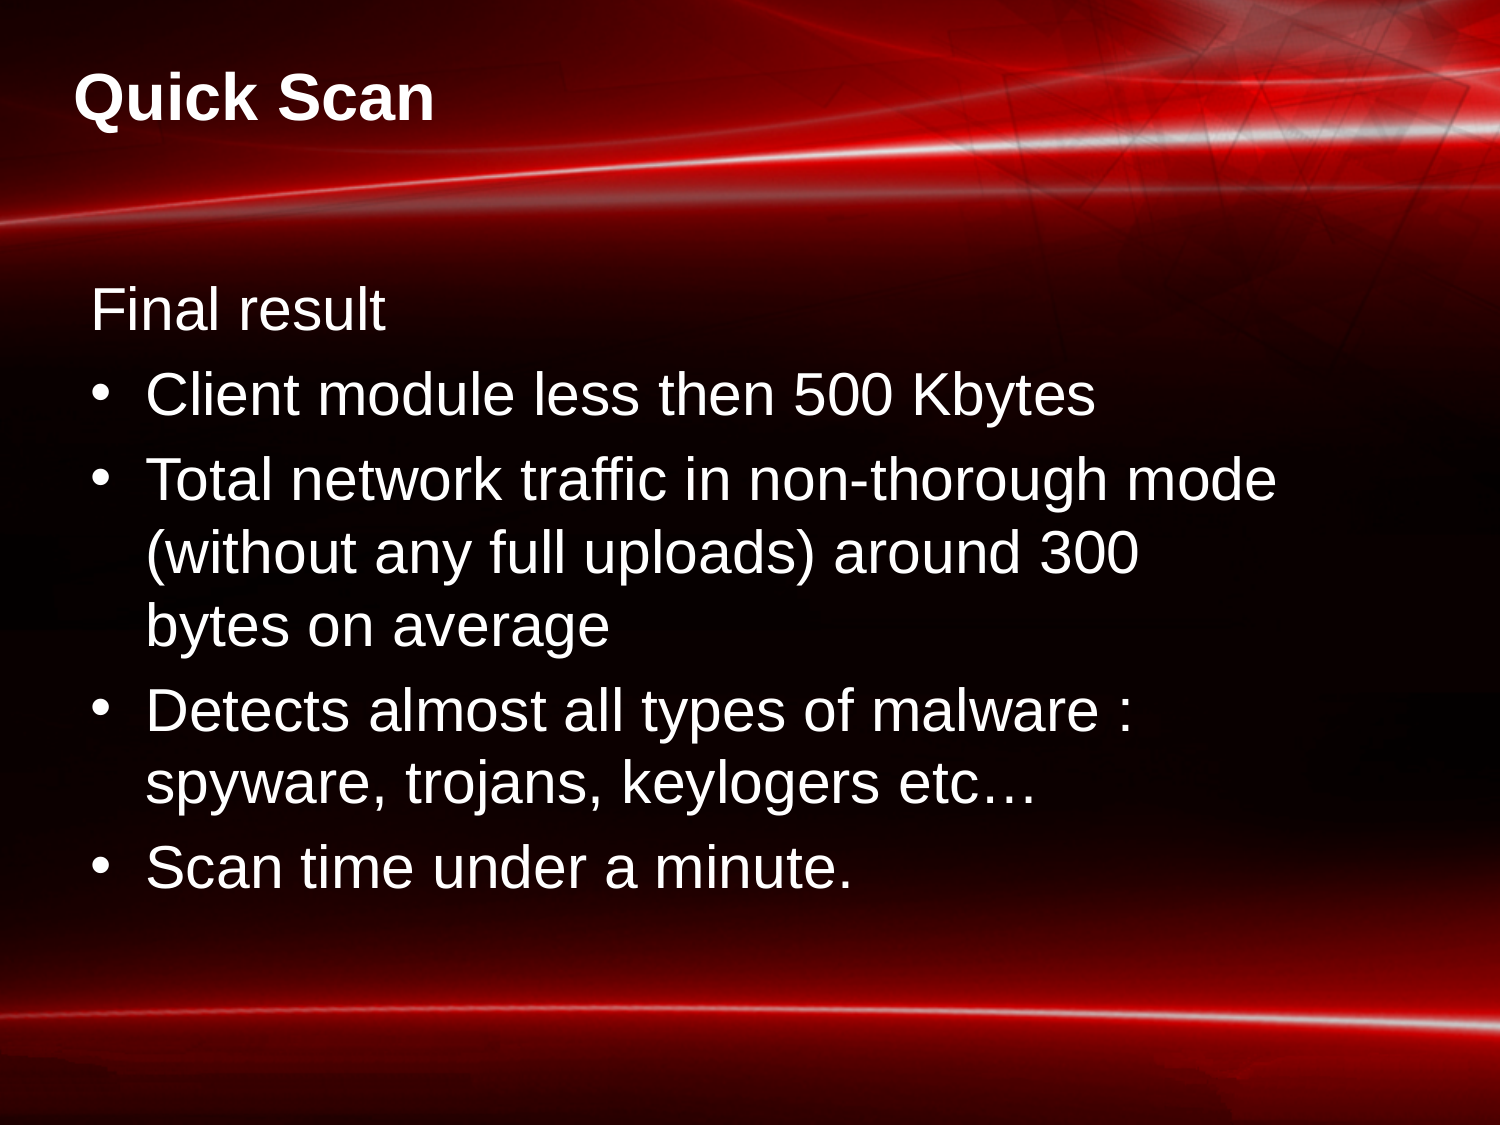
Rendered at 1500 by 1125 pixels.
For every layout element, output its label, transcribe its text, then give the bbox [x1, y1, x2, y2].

picture [0, 0, 1500, 1125]
title Quick Scan [58, 0, 1409, 188]
list Final result Client module less then 500 Kbytes Total network traffic in non-thorough mode (without any full uploads) around 300 bytes on average Detects almost all types of malware : spyware, trojans, keylogers etc… Scan time under a minute. [74, 262, 1301, 913]
